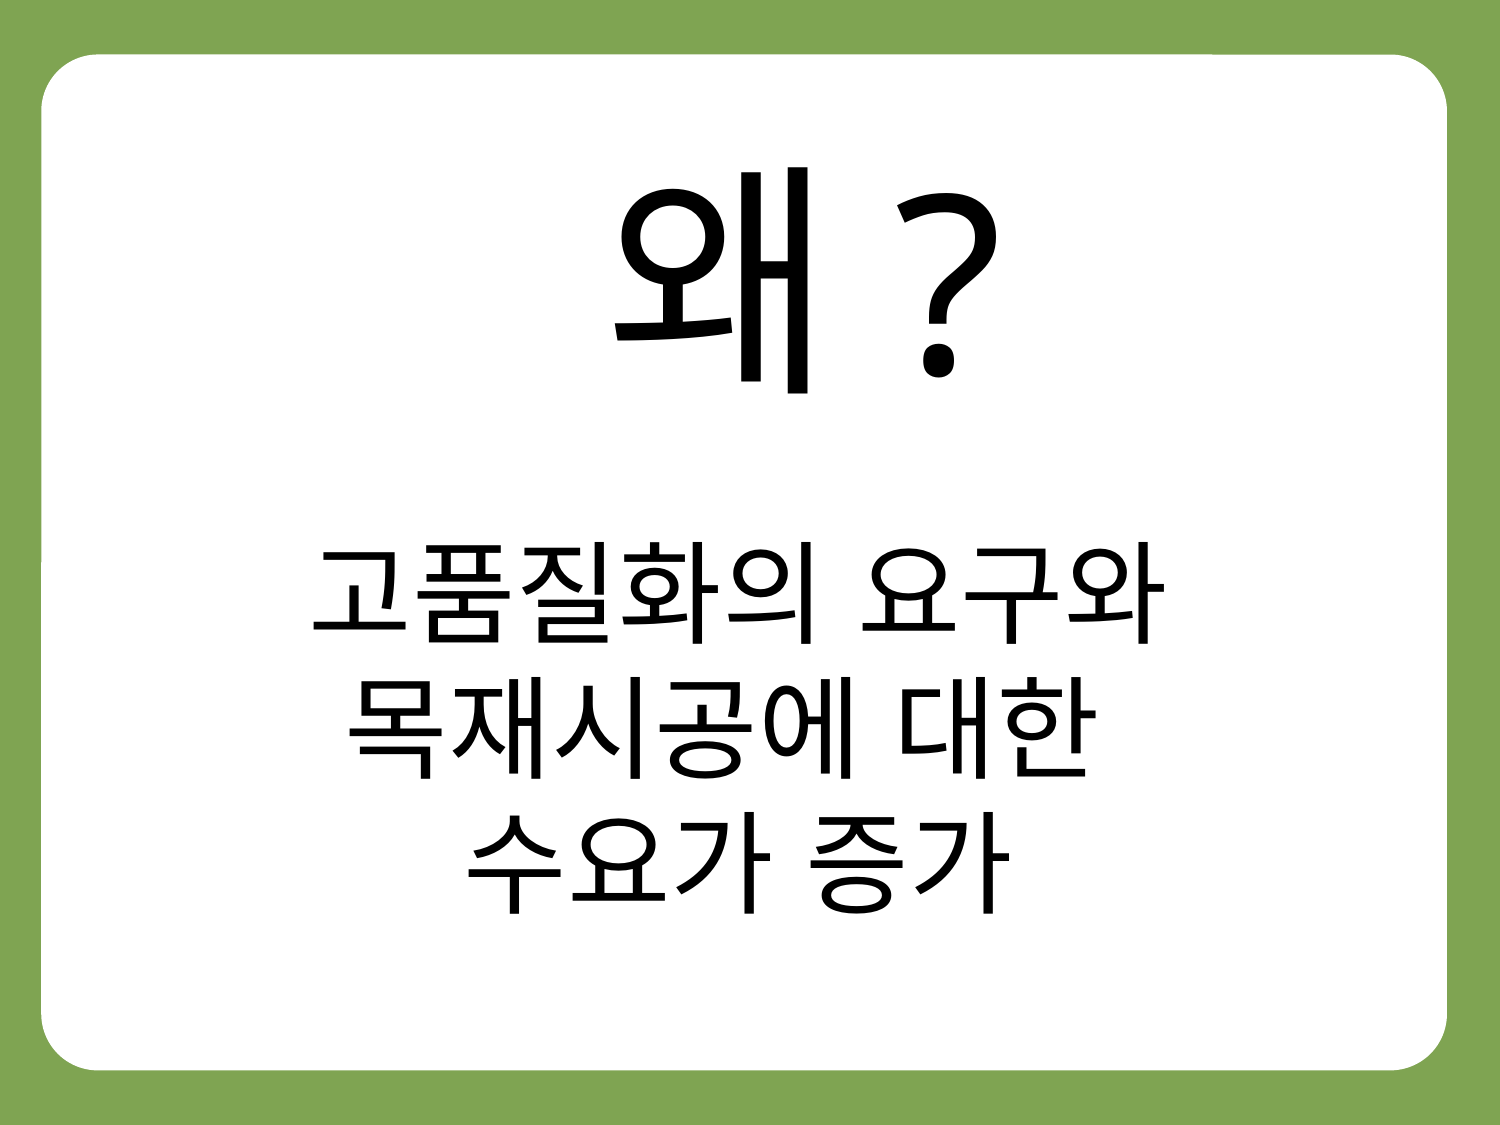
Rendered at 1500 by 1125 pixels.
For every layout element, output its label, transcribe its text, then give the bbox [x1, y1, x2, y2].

text_box [39, 52, 1450, 1073]
text_box 왜? [550, 117, 950, 432]
text_box 고품질화의 요구와 목재시공에 대한 수요가 증가 [222, 515, 1254, 936]
